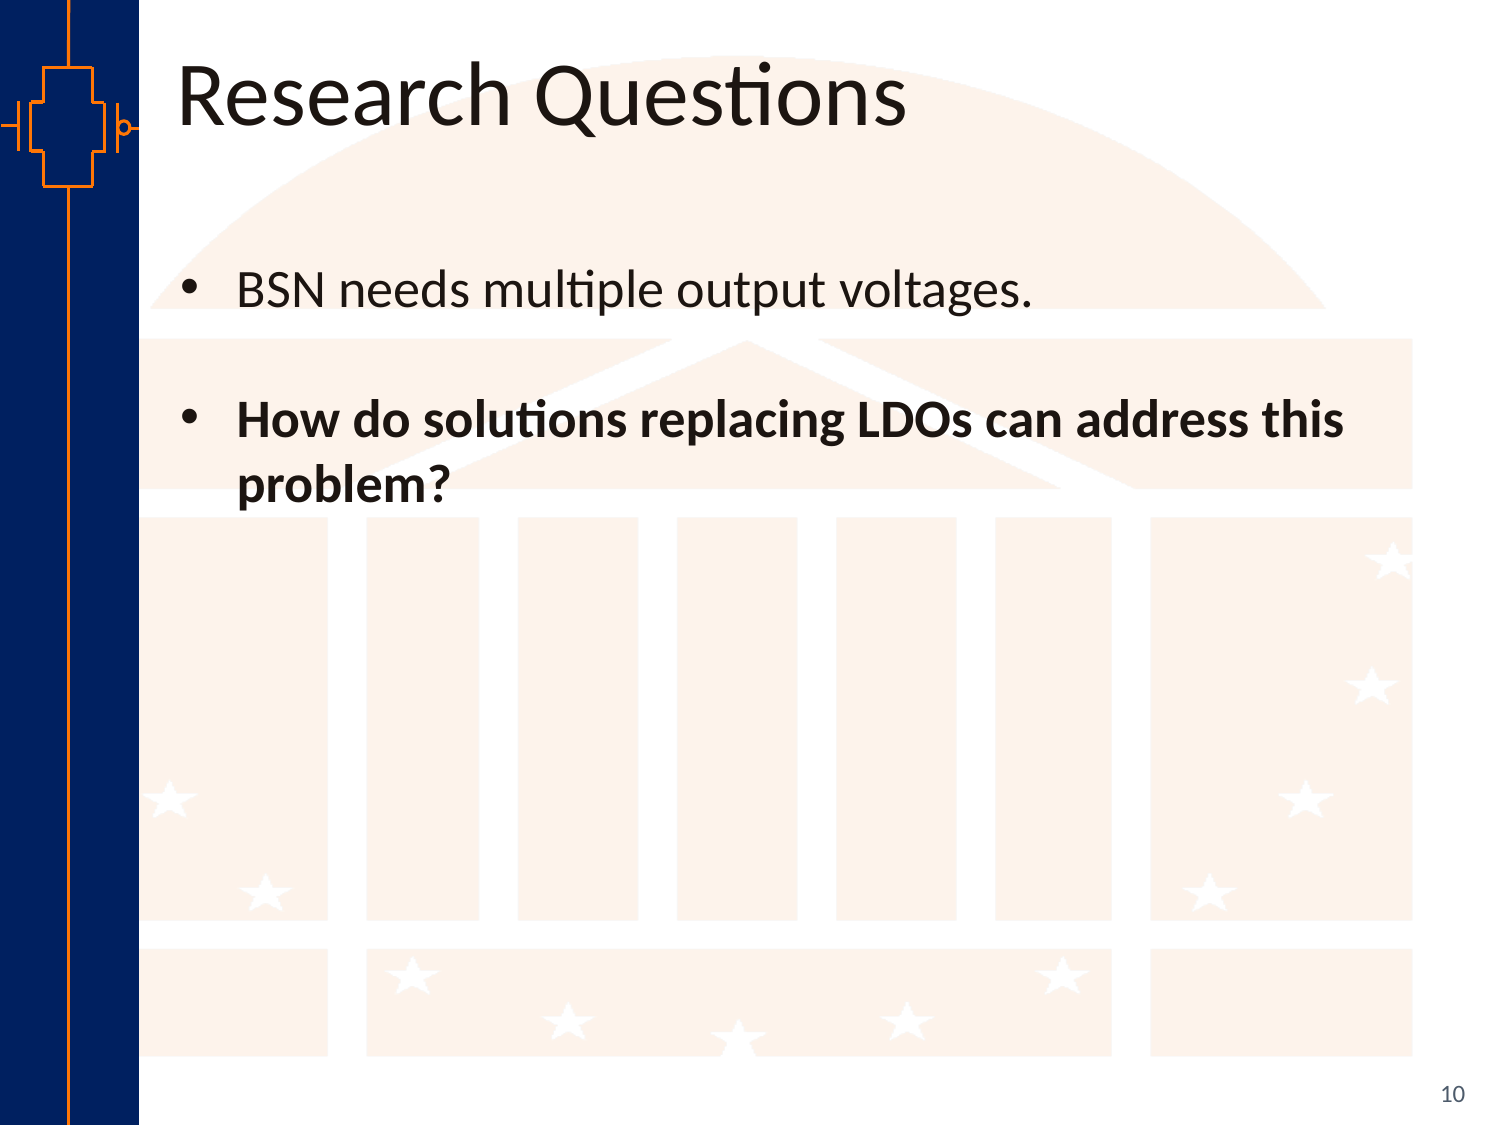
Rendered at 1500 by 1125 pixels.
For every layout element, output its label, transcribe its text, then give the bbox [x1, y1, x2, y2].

text_box BSN needs multiple output voltages. How do solutions replacing LDOs can address this problem? [165, 245, 1497, 651]
text_box Research Questions [161, 26, 1500, 261]
slide_number 10 [1425, 1062, 1488, 1123]
